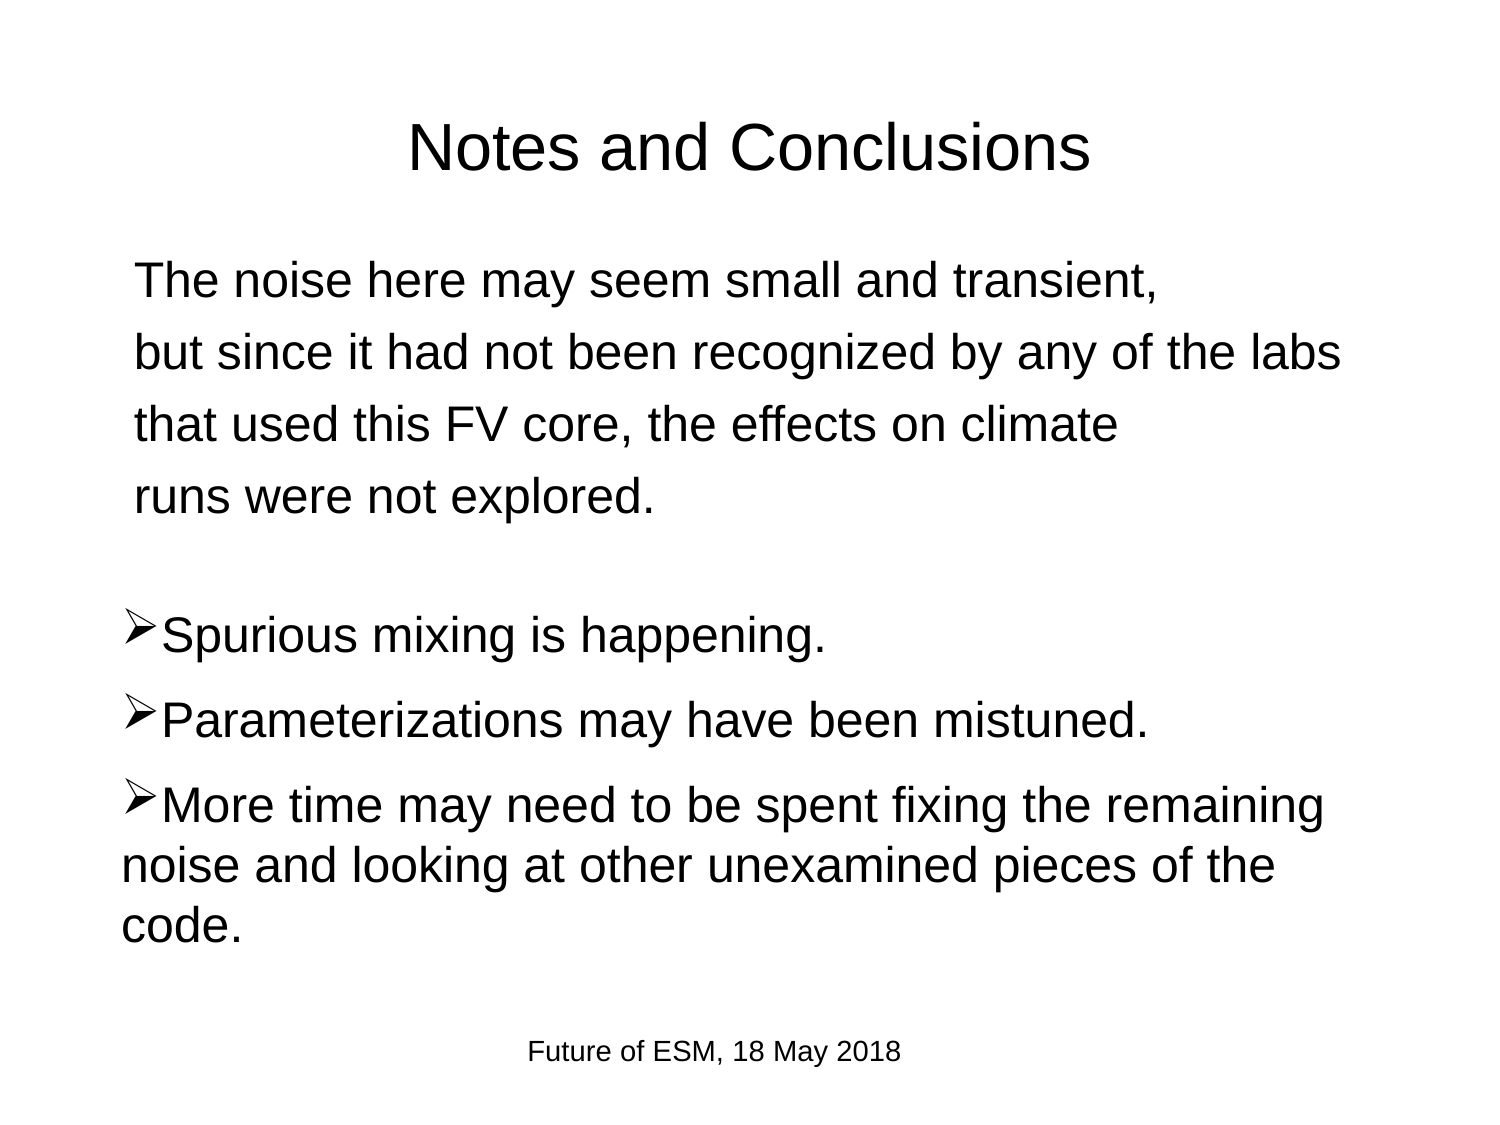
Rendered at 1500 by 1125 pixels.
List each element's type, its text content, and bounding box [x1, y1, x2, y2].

footer Future of ESM, 18 May 2018 [512, 1024, 988, 1101]
text_box Spurious mixing is happening. Parameterizations may have been mistuned. More time may need to be spent fixing the remaining noise and looking at other unexamined pieces of the code. [106, 595, 1413, 961]
title Notes and Conclusions [112, 50, 1388, 238]
text_box The noise here may seem small and transient, but since it had not been recognized by any of the labs that used this FV core, the effects on climate runs were not explored. [118, 238, 1372, 531]
